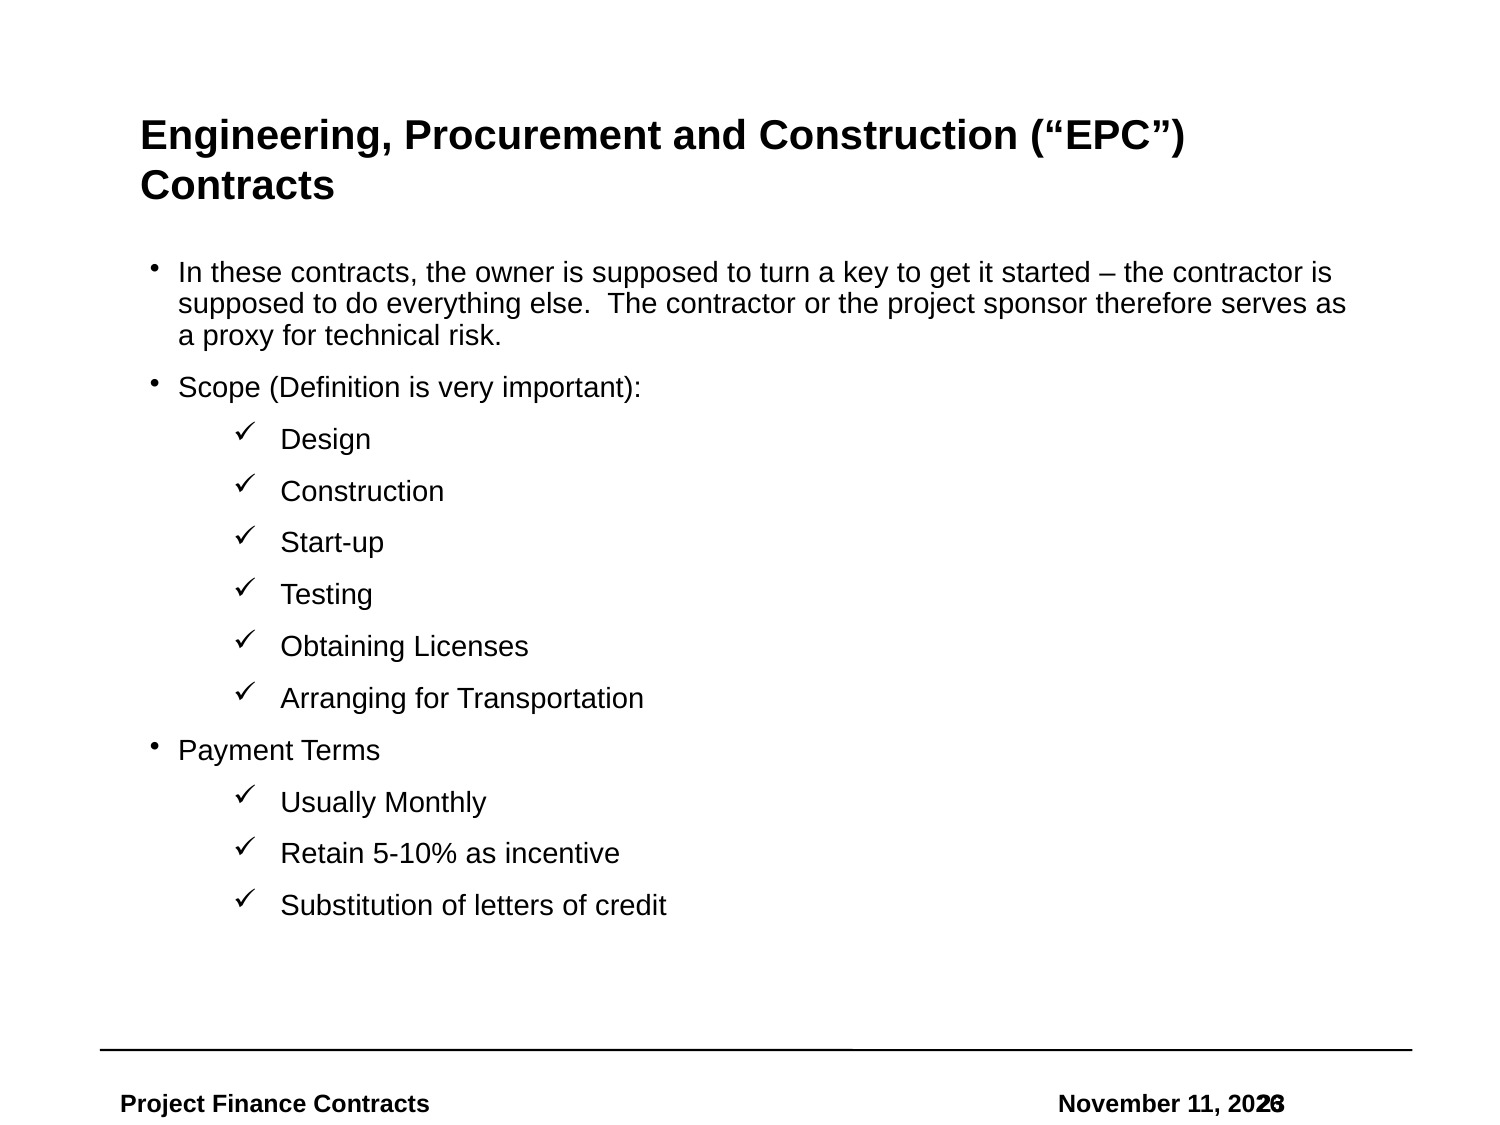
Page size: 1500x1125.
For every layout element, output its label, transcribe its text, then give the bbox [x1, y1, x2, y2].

list In these contracts, the owner is supposed to turn a key to get it started – the contractor is supposed to do everything else. The contractor or the project sponsor therefore serves as a proxy for technical risk. Scope (Definition is very important): Design Construction Start-up Testing Obtaining Licenses Arranging for Transportation Payment Terms Usually Monthly Retain 5-10% as incentive Substitution of letters of credit [124, 249, 1376, 1001]
title Engineering, Procurement and Construction (“EPC”) Contracts [124, 99, 1288, 226]
